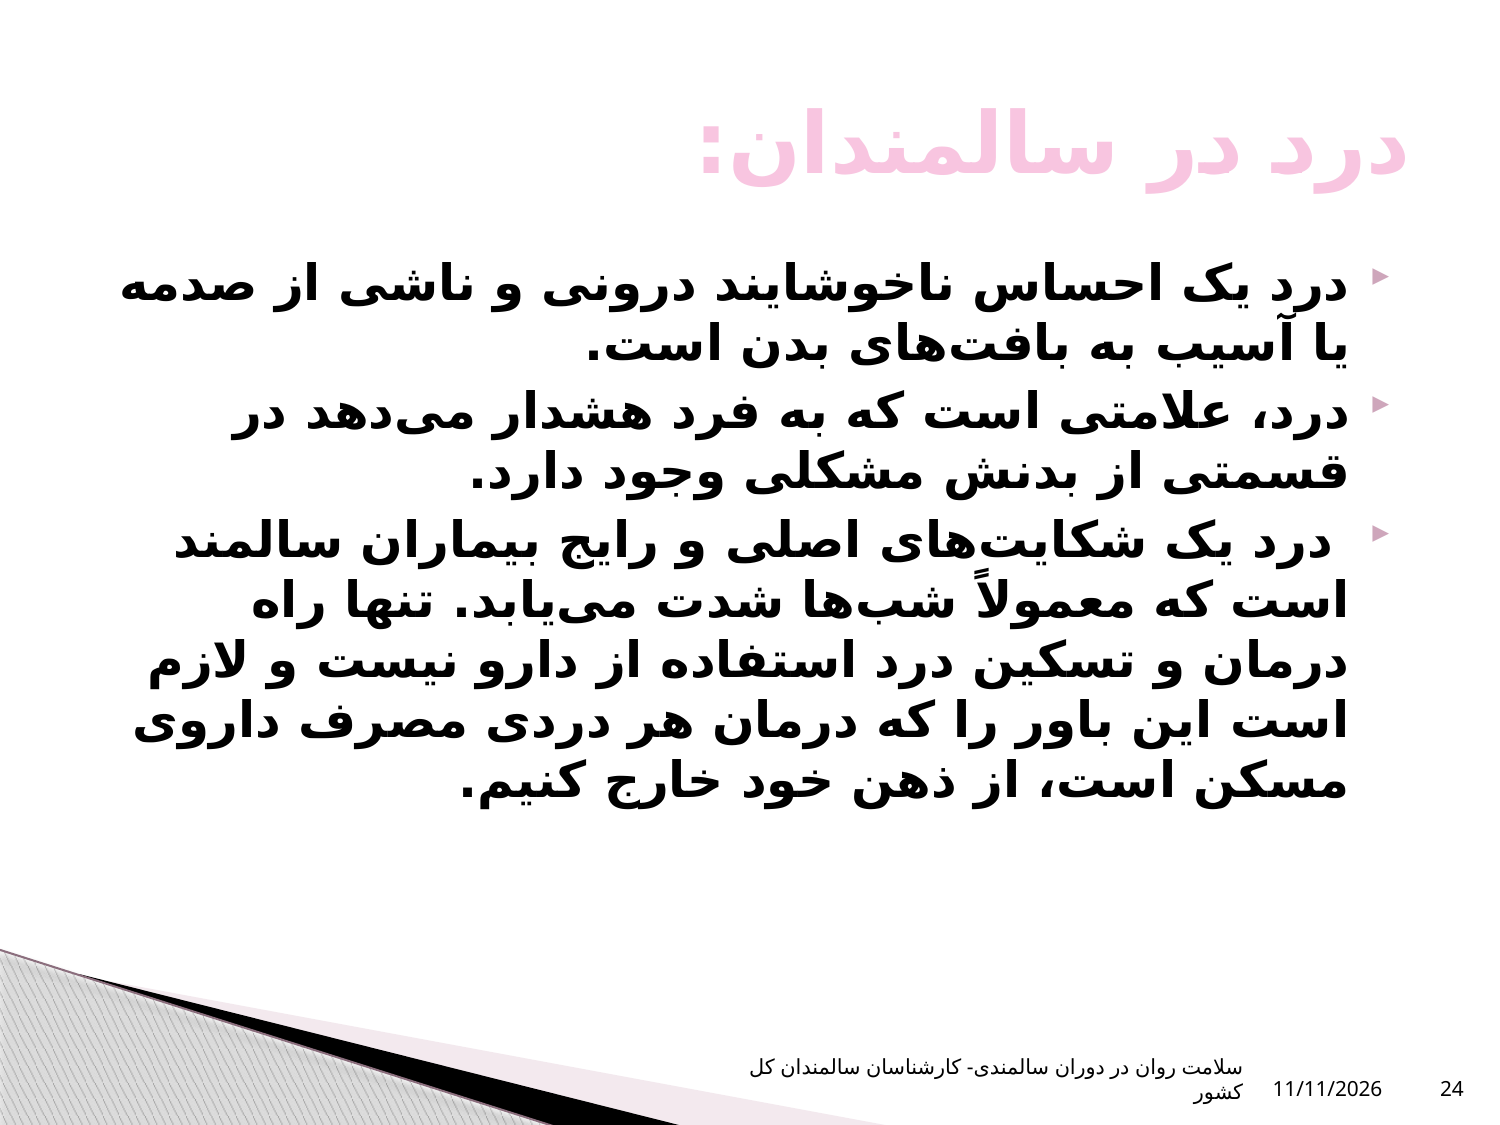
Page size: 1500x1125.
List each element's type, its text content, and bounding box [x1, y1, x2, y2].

list درد یک احساس ناخوشایند درونی و ناشی از صدمه یا آسیب به بافت‌های بدن است. درد، علامتی است که به فرد هشدار می‌دهد در قسمتی از بدنش مشکلی وجود دارد. درد یک شکایت‌های اصلی و رایج بیماران سالمند است که معمولاً شب‌ها شدت می‌یابد. تنها راه درمان و تسکین درد استفاده از دارو نیست و لازم است این باور را که درمان هر دردی مصرف داروی مسکن است، از ذهن خود خارج کنیم. [75, 243, 1425, 986]
slide_number 24 [1418, 1051, 1479, 1112]
footer سلامت روان در دوران سالمندی- کارشناسان سالمندان کل کشور [718, 1051, 1258, 1112]
title درد در سالمندان: [75, 45, 1425, 233]
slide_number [1258, 1051, 1418, 1112]
